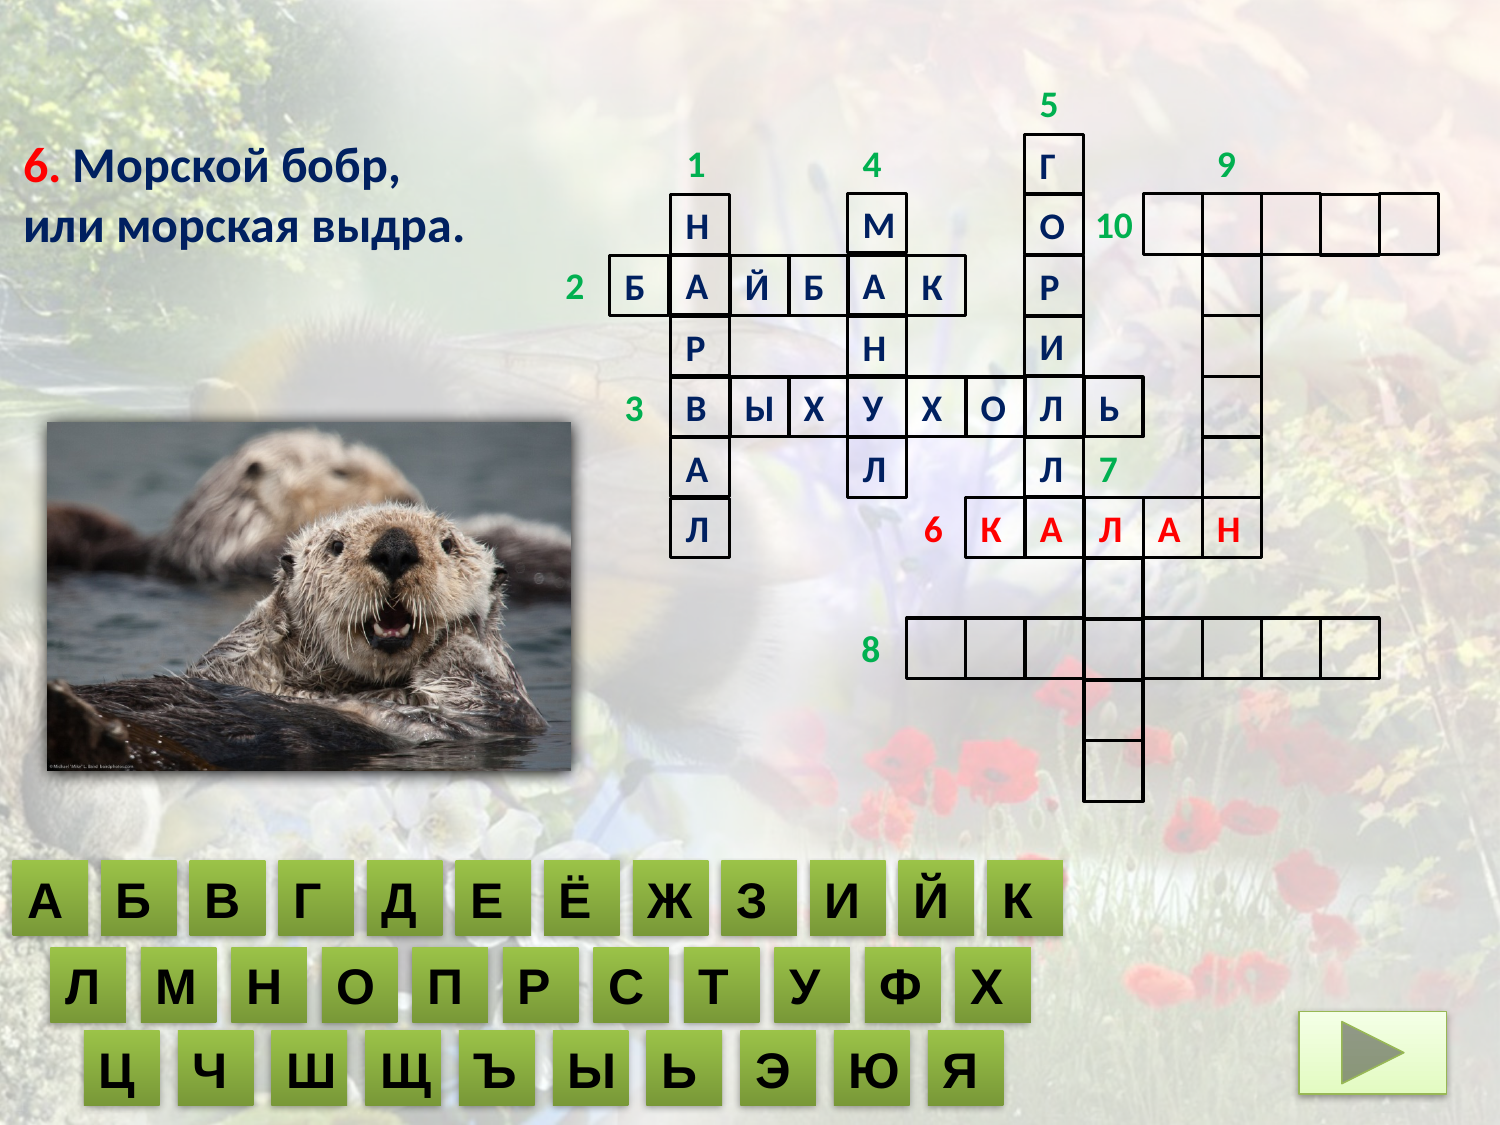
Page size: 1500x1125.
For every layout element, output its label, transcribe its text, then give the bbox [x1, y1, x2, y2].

text_box [1321, 618, 1380, 679]
text_box [1083, 680, 1143, 741]
text_box Р [670, 316, 730, 377]
text_box Й [898, 860, 975, 936]
text_box Я [927, 1030, 1004, 1106]
text_box Ь [646, 1030, 723, 1106]
text_box 8 [846, 618, 906, 678]
text_box Л [1024, 437, 1084, 497]
text_box С [593, 947, 669, 1023]
text_box К [906, 255, 966, 316]
text_box Т [683, 947, 760, 1023]
text_box [906, 618, 965, 679]
text_box А [670, 437, 730, 497]
text_box Ф [864, 947, 941, 1023]
text_box В [670, 377, 729, 437]
text_box 4 [847, 132, 907, 193]
text_box А [12, 860, 89, 936]
text_box О [321, 947, 398, 1023]
text_box У [848, 377, 906, 437]
text_box А [1143, 497, 1203, 558]
text_box 9 [1202, 132, 1262, 193]
text_box [1262, 618, 1321, 679]
text_box Ш [271, 1030, 348, 1106]
text_box [1203, 618, 1262, 679]
text_box 6 [909, 497, 969, 558]
text_box [1321, 194, 1379, 255]
text_box Щ [0, 0, 1500, 1125]
text_box Б [101, 860, 177, 936]
text_box [1083, 741, 1143, 802]
text_box В [189, 860, 266, 936]
text_box [1202, 315, 1262, 377]
text_box 5 [1024, 72, 1084, 133]
text_box [1143, 193, 1202, 255]
text_box Р [1024, 255, 1084, 316]
text_box [1298, 1011, 1447, 1095]
text_box 1 [671, 132, 731, 193]
text_box 3 [609, 376, 669, 437]
text_box 2 [550, 254, 610, 315]
text_box А [847, 254, 907, 315]
text_box Ц [83, 1030, 160, 1106]
text_box [1202, 377, 1262, 437]
text_box Л [1025, 376, 1083, 437]
text_box Й [729, 255, 789, 316]
text_box Д [366, 860, 443, 936]
text_box [1143, 618, 1203, 679]
text_box Х [955, 947, 1031, 1023]
text_box И [810, 860, 886, 936]
text_box 10 [1080, 193, 1157, 254]
text_box Е [455, 860, 532, 936]
text_box А [1024, 497, 1084, 558]
text_box Л [50, 947, 126, 1023]
text_box Н [1203, 497, 1262, 558]
text_box Ы [552, 1030, 629, 1106]
text_box [1202, 193, 1261, 255]
text_box Ъ [458, 1030, 535, 1106]
text_box З [721, 860, 797, 936]
text_box М [847, 193, 907, 253]
text_box [1202, 255, 1262, 315]
text_box [1261, 193, 1321, 255]
text_box Г [1024, 134, 1084, 194]
text_box Ч [177, 1030, 254, 1106]
text_box [1083, 619, 1143, 680]
text_box [1379, 193, 1439, 255]
text_box [1202, 437, 1262, 497]
text_box Н [847, 316, 907, 377]
text_box 6. Морской бобр, или морская выдра. [8, 124, 484, 260]
text_box Л [847, 437, 907, 498]
text_box [1025, 618, 1085, 679]
text_box И [1024, 316, 1084, 376]
text_box П [412, 947, 488, 1023]
text_box Ы [729, 376, 789, 437]
text_box Н [231, 947, 307, 1023]
text_box Л [1084, 497, 1143, 558]
text_box Х [906, 376, 965, 437]
text_box К [987, 860, 1063, 936]
text_box Ж [632, 860, 709, 936]
text_box Ю [833, 1030, 910, 1106]
text_box Ё [544, 860, 620, 936]
text_box [965, 618, 1025, 679]
text_box О [965, 376, 1025, 437]
text_box А [670, 255, 729, 315]
text_box О [1024, 194, 1084, 255]
text_box Б [789, 255, 849, 316]
text_box К [969, 497, 1024, 558]
text_box Ь [1083, 376, 1143, 437]
text_box Б [609, 255, 669, 316]
text_box М [140, 947, 217, 1023]
text_box Н [670, 194, 730, 255]
text_box Л [670, 498, 730, 558]
text_box У [774, 947, 850, 1023]
text_box [1083, 558, 1143, 619]
text_box Г [278, 860, 354, 936]
text_box Р [502, 947, 579, 1023]
text_box Х [789, 376, 848, 437]
picture [47, 422, 571, 772]
text_box Э [740, 1030, 816, 1106]
text_box 7 [1084, 437, 1144, 497]
